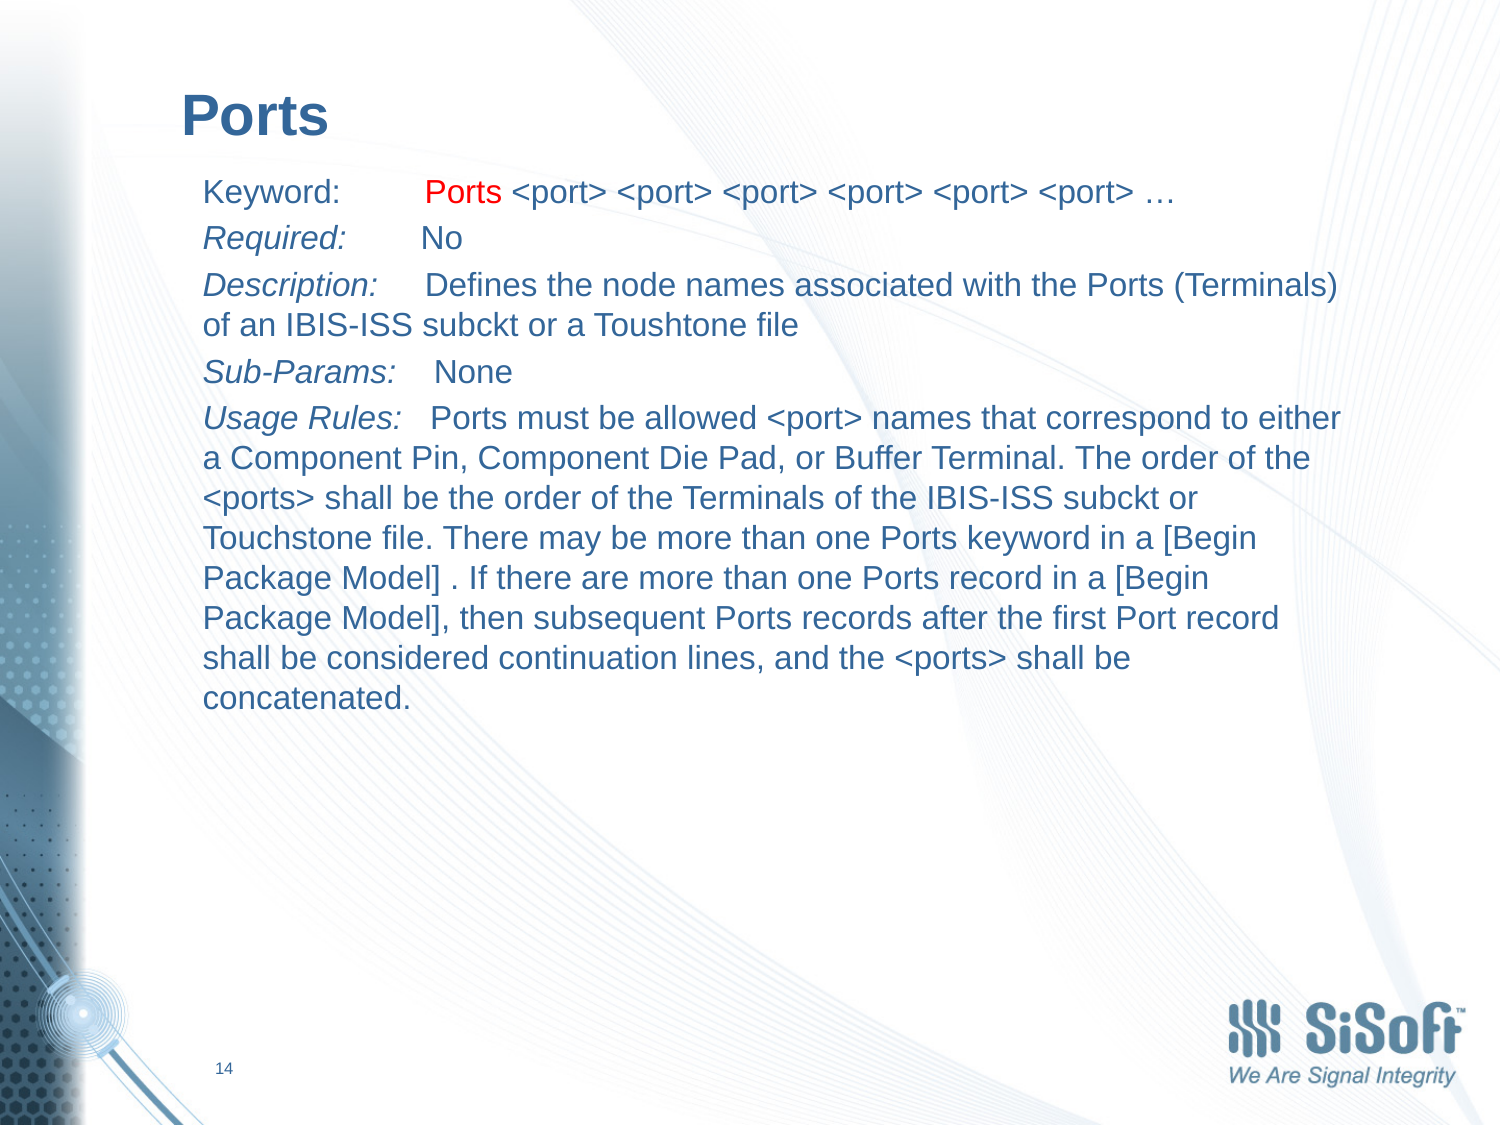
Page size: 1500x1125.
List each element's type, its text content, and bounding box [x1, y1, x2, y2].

footer 14 [200, 1050, 975, 1104]
list Keyword: Ports <port> <port> <port> <port> <port> <port> … Required: No Description: Defines the node names associated with the Ports (Terminals) of an IBIS-ISS subckt or a Toushtone file Sub-Params: None Usage Rules: Ports must be allowed <port> names that correspond to either a Component Pin, Component Die Pad, or Buffer Terminal. The order of the <ports> shall be the order of the Terminals of the IBIS-ISS subckt or Touchstone file. There may be more than one Ports keyword in a [Begin Package Model] . If there are more than one Ports record in a [Begin Package Model], then subsequent Ports records after the first Port record shall be considered continuation lines, and the <ports> shall be concatenated. [187, 162, 1363, 1050]
picture [0, 0, 1500, 1125]
title Ports [150, 50, 1300, 175]
